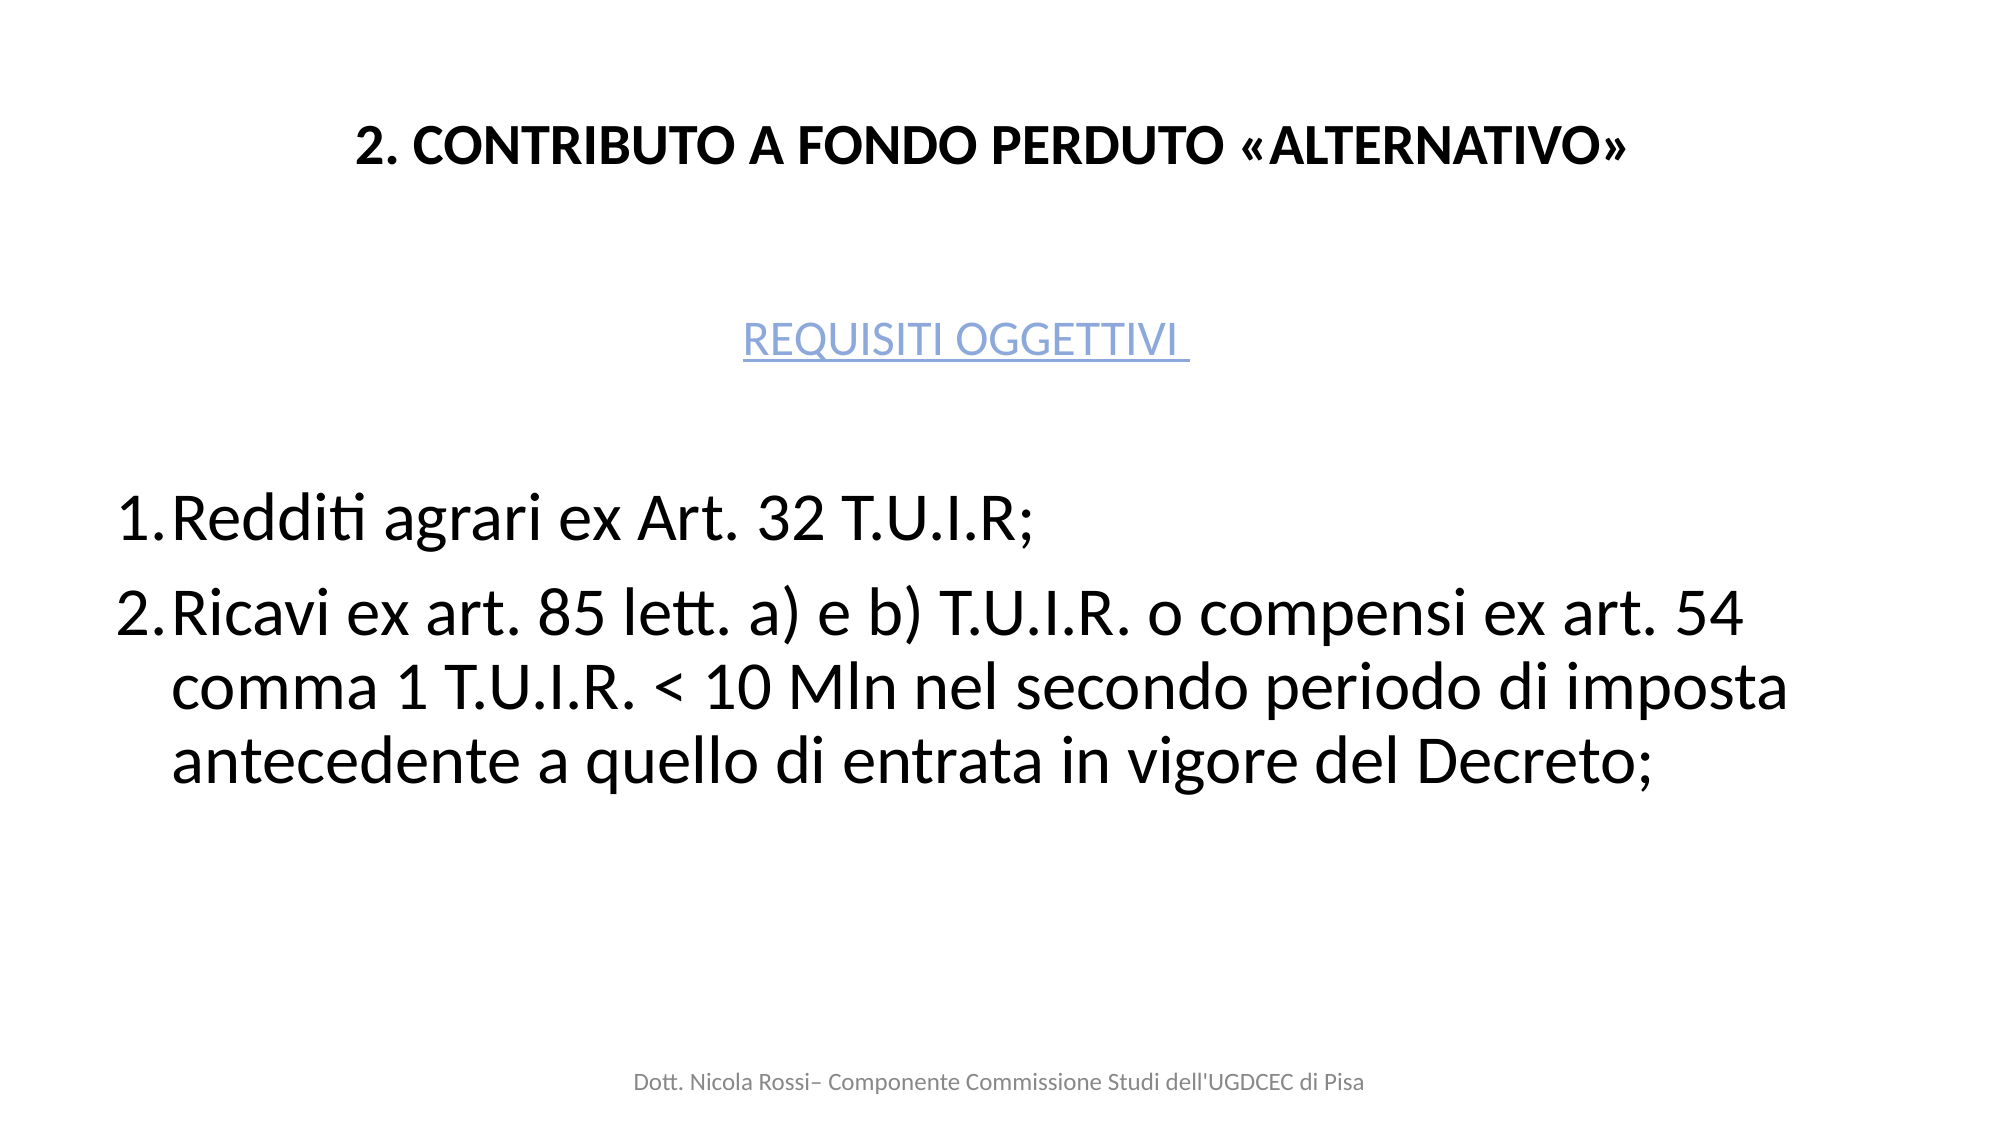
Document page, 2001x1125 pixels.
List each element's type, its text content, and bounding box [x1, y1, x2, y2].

text_box 2. CONTRIBUTO A FONDO PERDUTO «ALTERNATIVO» [141, 98, 1859, 184]
footer Dott. Nicola Rossi– Componente Commissione Studi dell'UGDCEC di Pisa [592, 1050, 1408, 1111]
text_box REQUISITI OGGETTIVI Redditi agrari ex Art. 32 T.U.I.R; Ricavi ex art. 85 lett. a) e b) T.U.I.R. o compensi ex art. 54 comma 1 T.U.I.R. < 10 Mln nel secondo periodo di imposta antecedente a quello di entrata in vigore del Decreto; [100, 304, 1832, 931]
